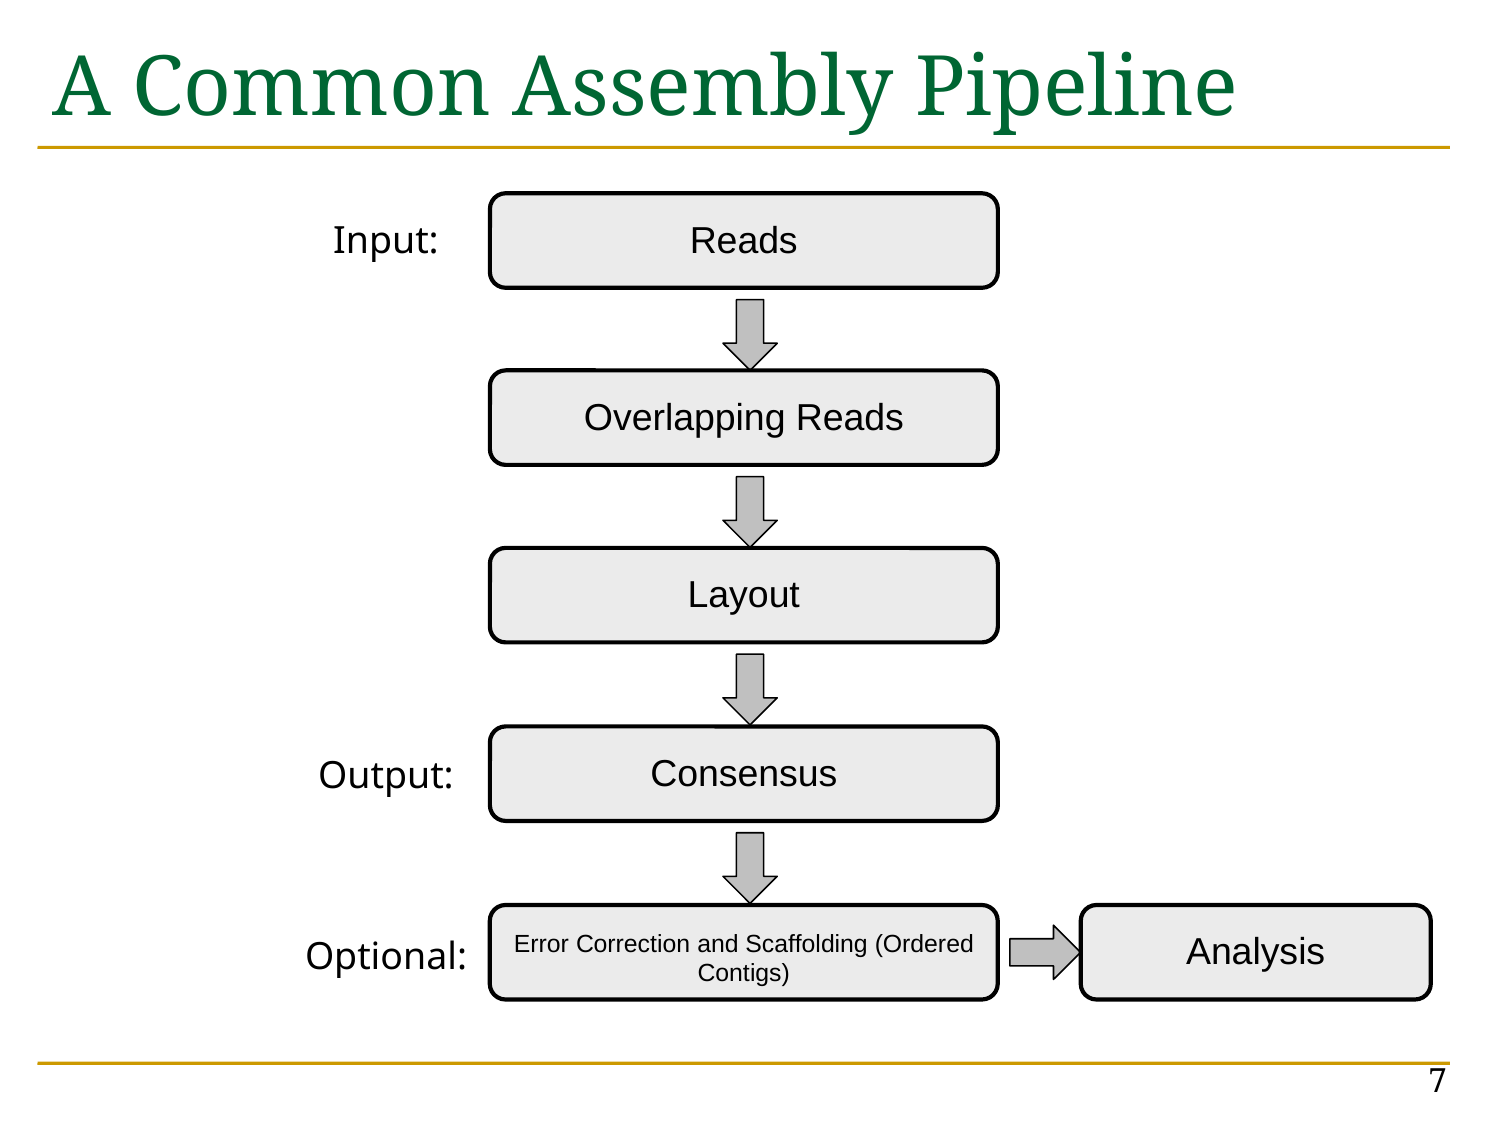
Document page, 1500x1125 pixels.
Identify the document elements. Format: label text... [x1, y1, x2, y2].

text_box [722, 832, 778, 904]
slide_number 7 [1111, 1036, 1462, 1112]
text_box [722, 299, 778, 370]
text_box Reads [489, 193, 998, 288]
text_box Optional: [290, 925, 482, 985]
text_box Error Correction and Scaffolding (Ordered Contigs) [489, 904, 998, 1000]
title A Common Assembly Pipeline [37, 24, 1450, 148]
text_box [722, 476, 778, 547]
text_box Output: [303, 743, 469, 804]
text_box Layout [489, 547, 998, 643]
text_box Overlapping Reads [489, 370, 998, 465]
text_box Analysis [1080, 904, 1431, 1000]
text_box [722, 654, 778, 725]
text_box [1009, 925, 1080, 980]
text_box Input: [318, 208, 454, 269]
text_box Consensus [489, 726, 998, 821]
